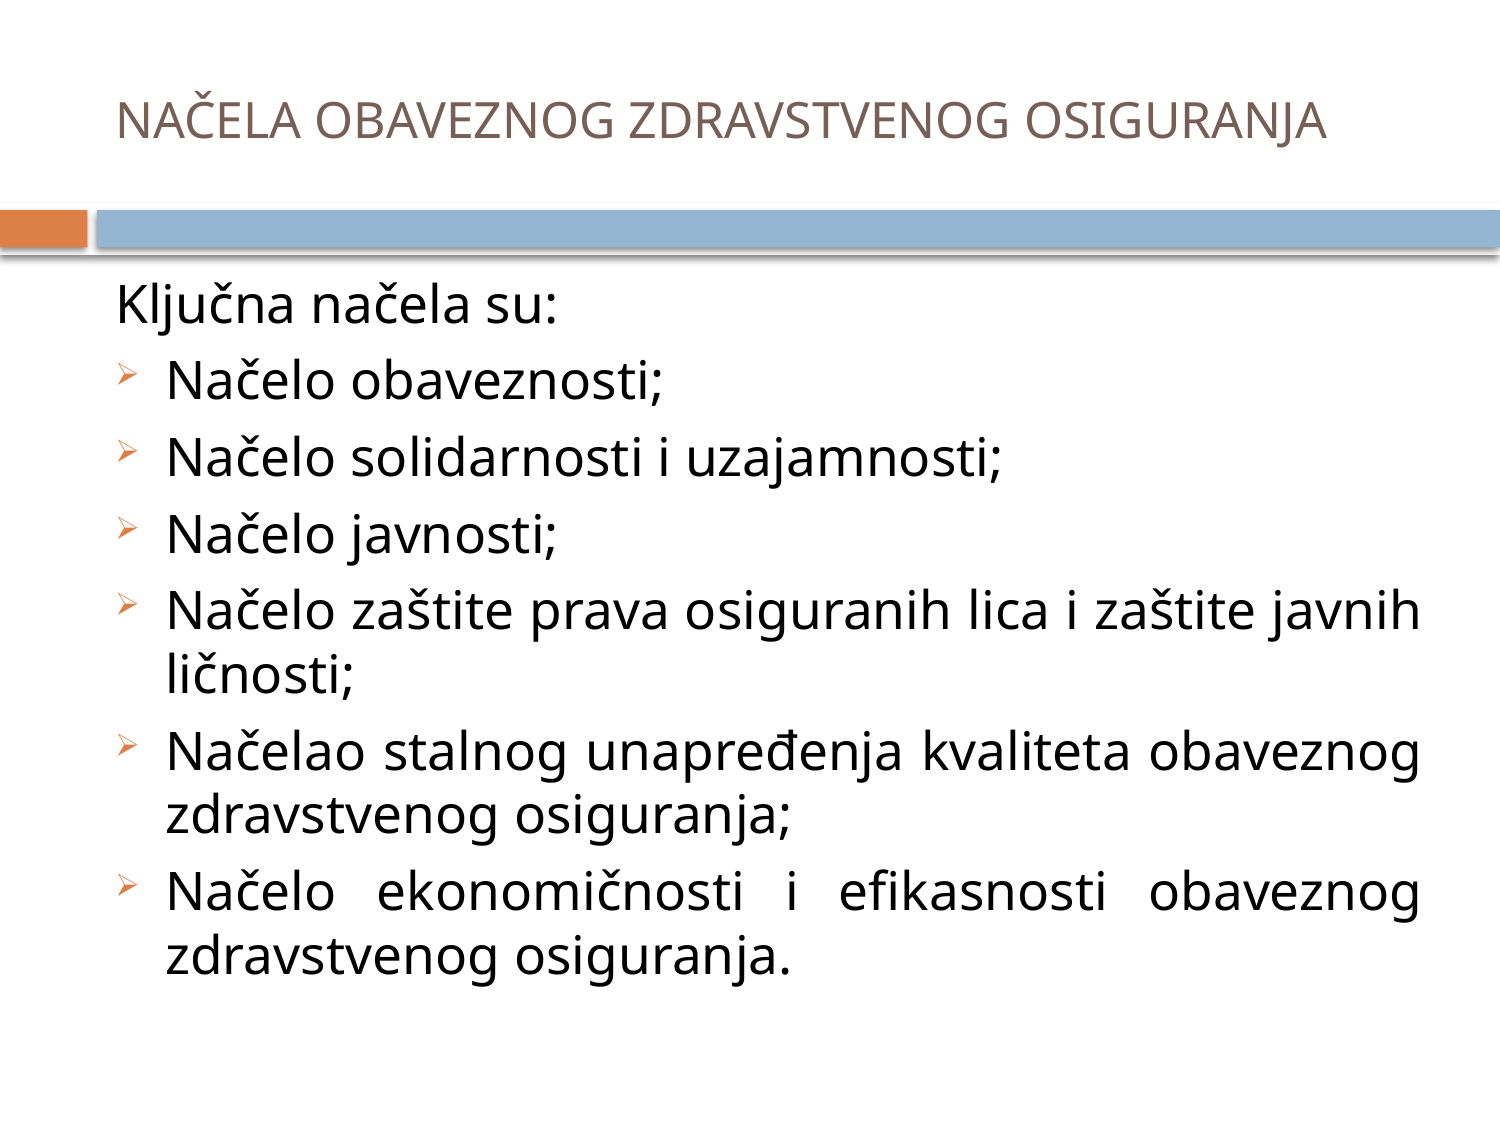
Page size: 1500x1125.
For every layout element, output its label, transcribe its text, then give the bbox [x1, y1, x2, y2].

title NAČELA OBAVEZNOG ZDRAVSTVENOG OSIGURANJA [100, 37, 1438, 200]
list Ključna načela su: Načelo obaveznosti; Načelo solidarnosti i uzajamnosti; Načelo javnosti; Načelo zaštite prava osiguranih lica i zaštite javnih ličnosti; Načelao stalnog unapređenja kvaliteta obaveznog zdravstvenog osiguranja; Načelo ekonomičnosti i efikasnosti obaveznog zdravstvenog osiguranja. [100, 262, 1438, 1000]
